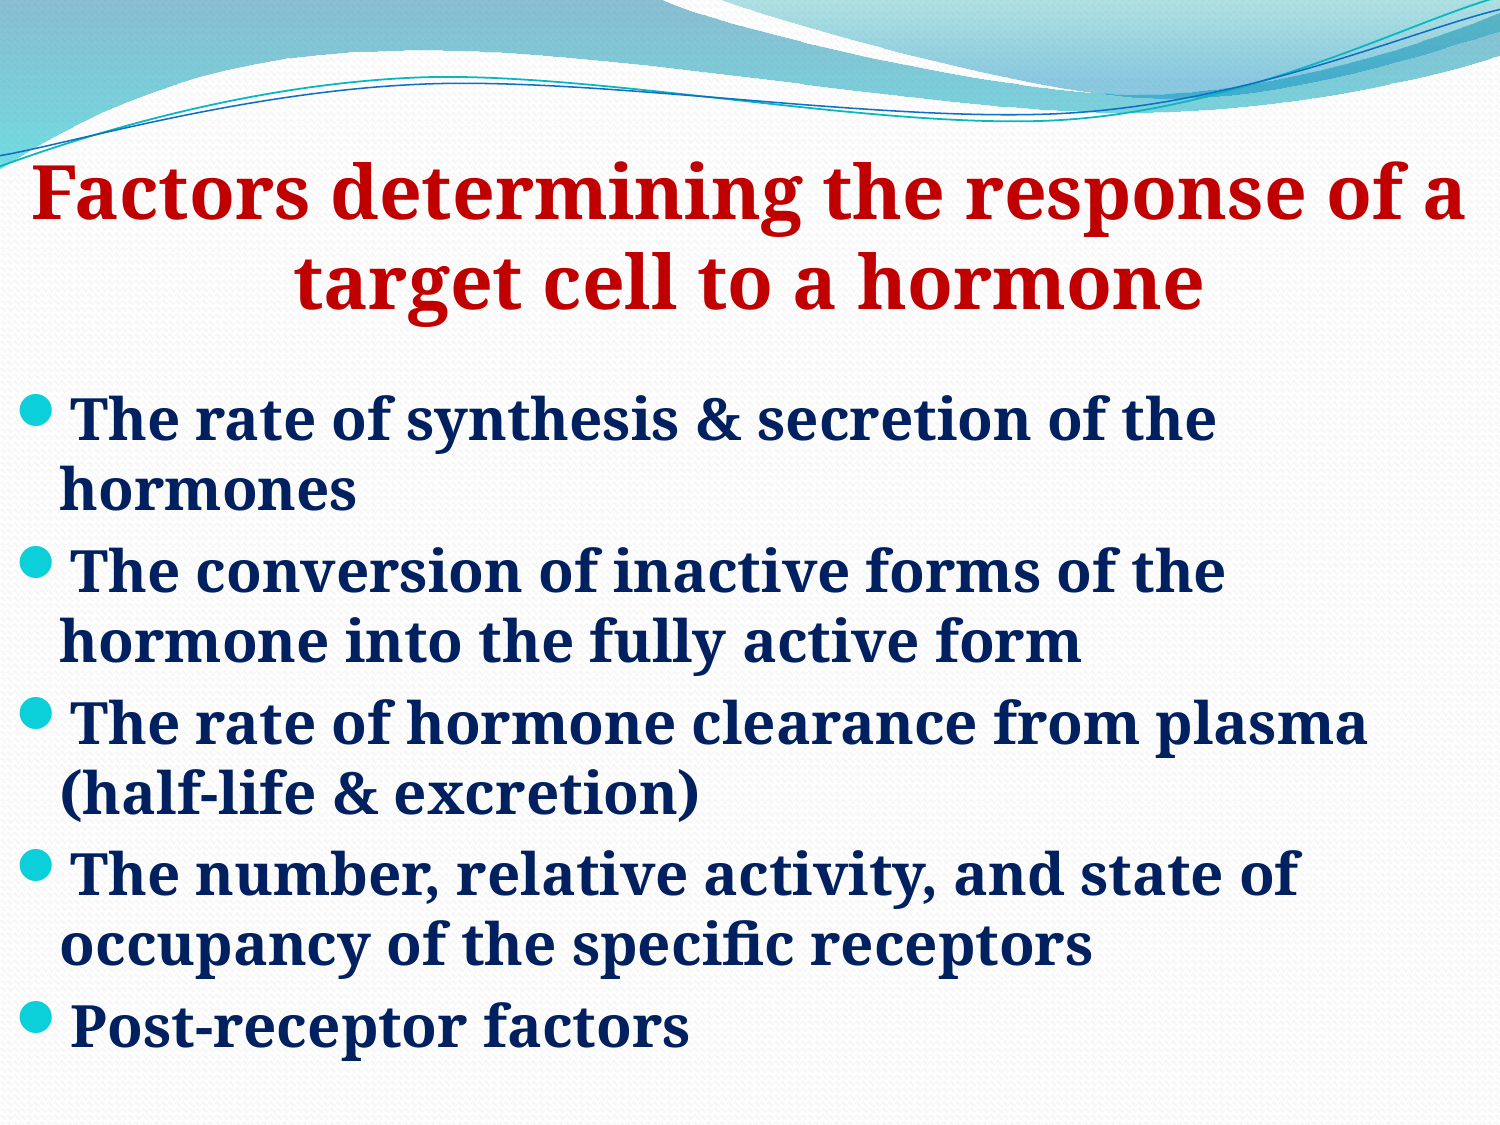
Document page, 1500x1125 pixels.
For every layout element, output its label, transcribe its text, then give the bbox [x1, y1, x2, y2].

list The rate of synthesis & secretion of the hormones The conversion of inactive forms of the hormone into the fully active form The rate of hormone clearance from plasma (half-life & excretion) The number, relative activity, and state of occupancy of the specific receptors Post-receptor factors [0, 374, 1500, 1076]
text_box Factors determining the response of a target cell to a hormone [0, 125, 1500, 325]
